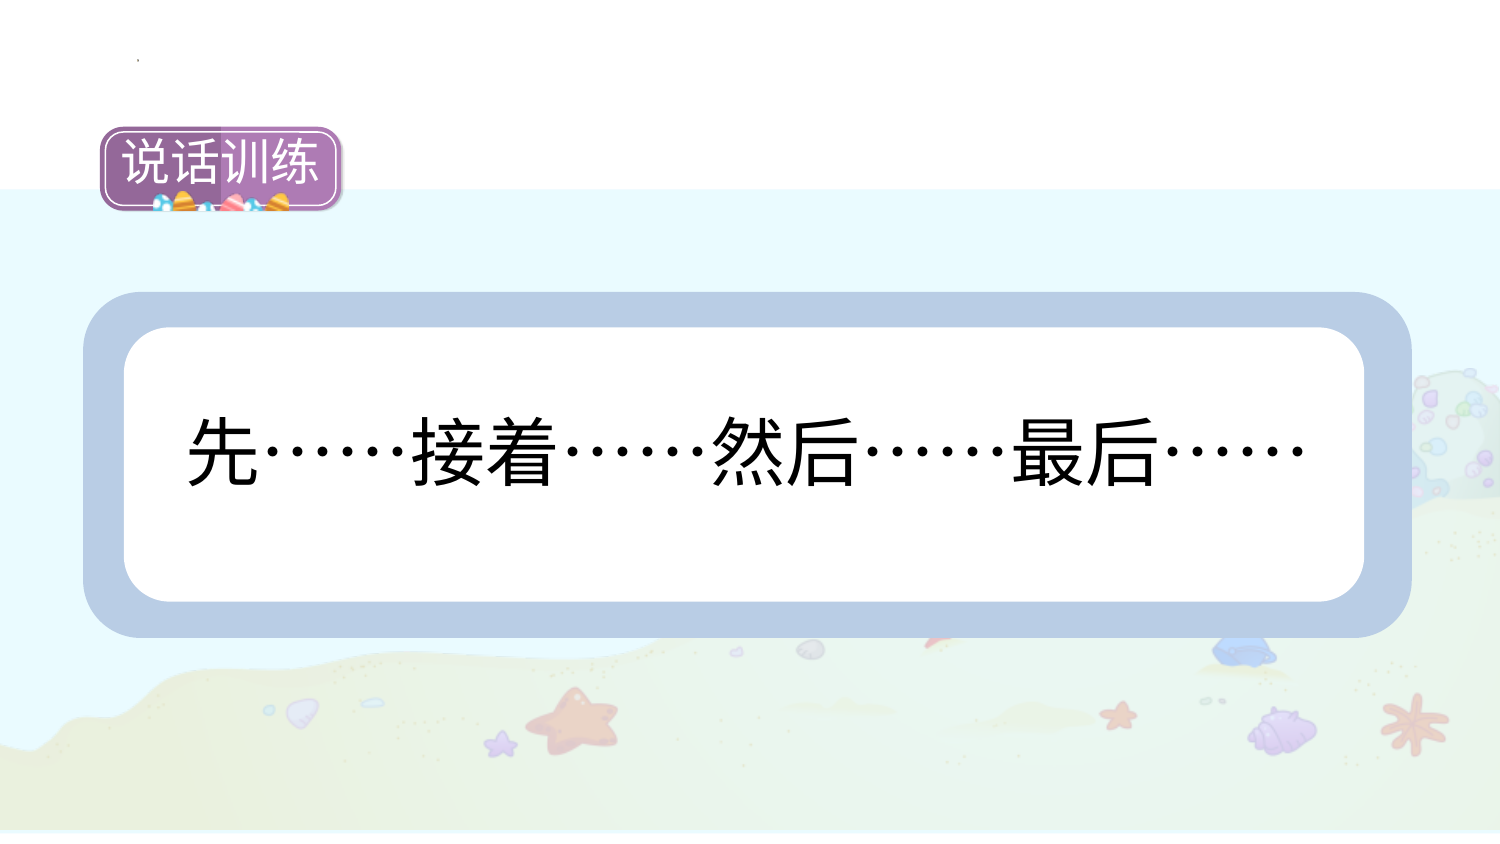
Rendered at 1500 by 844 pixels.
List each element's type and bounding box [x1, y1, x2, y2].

text_box [0, 830, 1500, 834]
text_box [83, 291, 1412, 638]
text_box [0, 188, 1500, 368]
text_box [99, 122, 342, 211]
picture [0, 368, 1500, 830]
